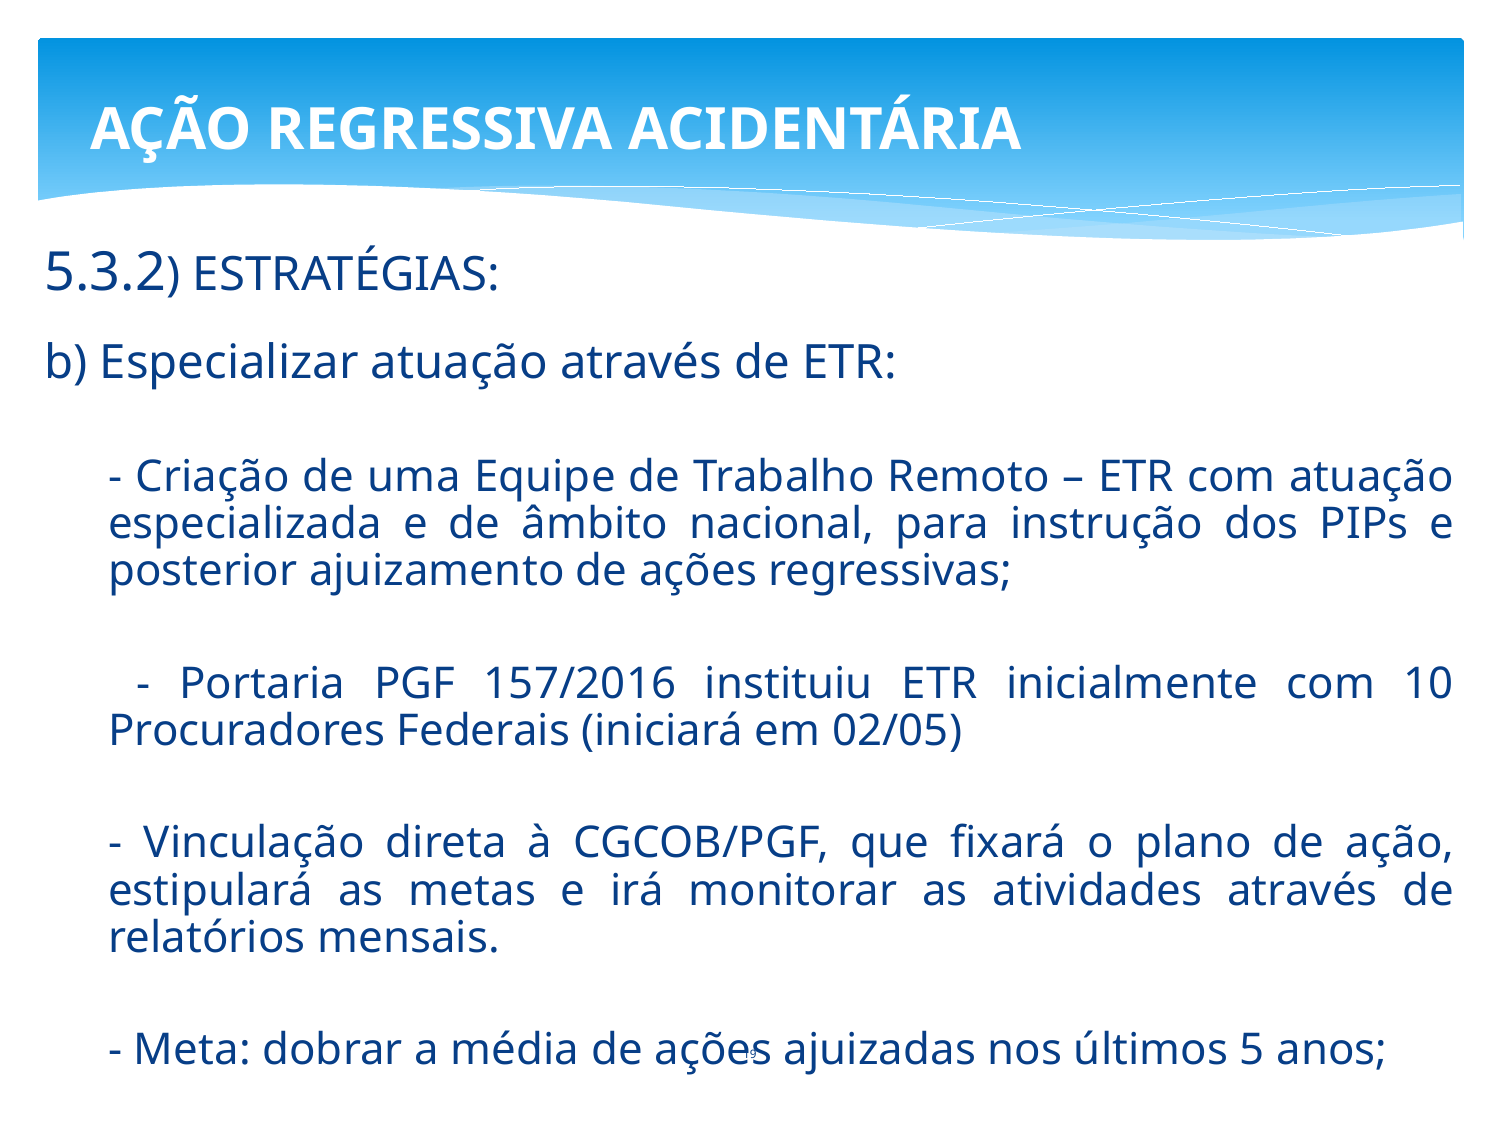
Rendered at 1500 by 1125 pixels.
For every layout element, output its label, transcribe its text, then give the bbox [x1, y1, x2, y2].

list 5.3.2) ESTRATÉGIAS: b) Especializar atuação através de ETR: - Criação de uma Equipe de Trabalho Remoto – ETR com atuação especializada e de âmbito nacional, para instrução dos PIPs e posterior ajuizamento de ações regressivas; - Portaria PGF 157/2016 instituiu ETR inicialmente com 10 Procuradores Federais (iniciará em 02/05) - Vinculação direta à CGCOB/PGF, que fixará o plano de ação, estipulará as metas e irá monitorar as atividades através de relatórios mensais. - Meta: dobrar a média de ações ajuizadas nos últimos 5 anos; [29, 236, 1471, 1086]
title AÇÃO REGRESSIVA ACIDENTÁRIA [75, 55, 1425, 197]
slide_number 19 [654, 1025, 846, 1086]
